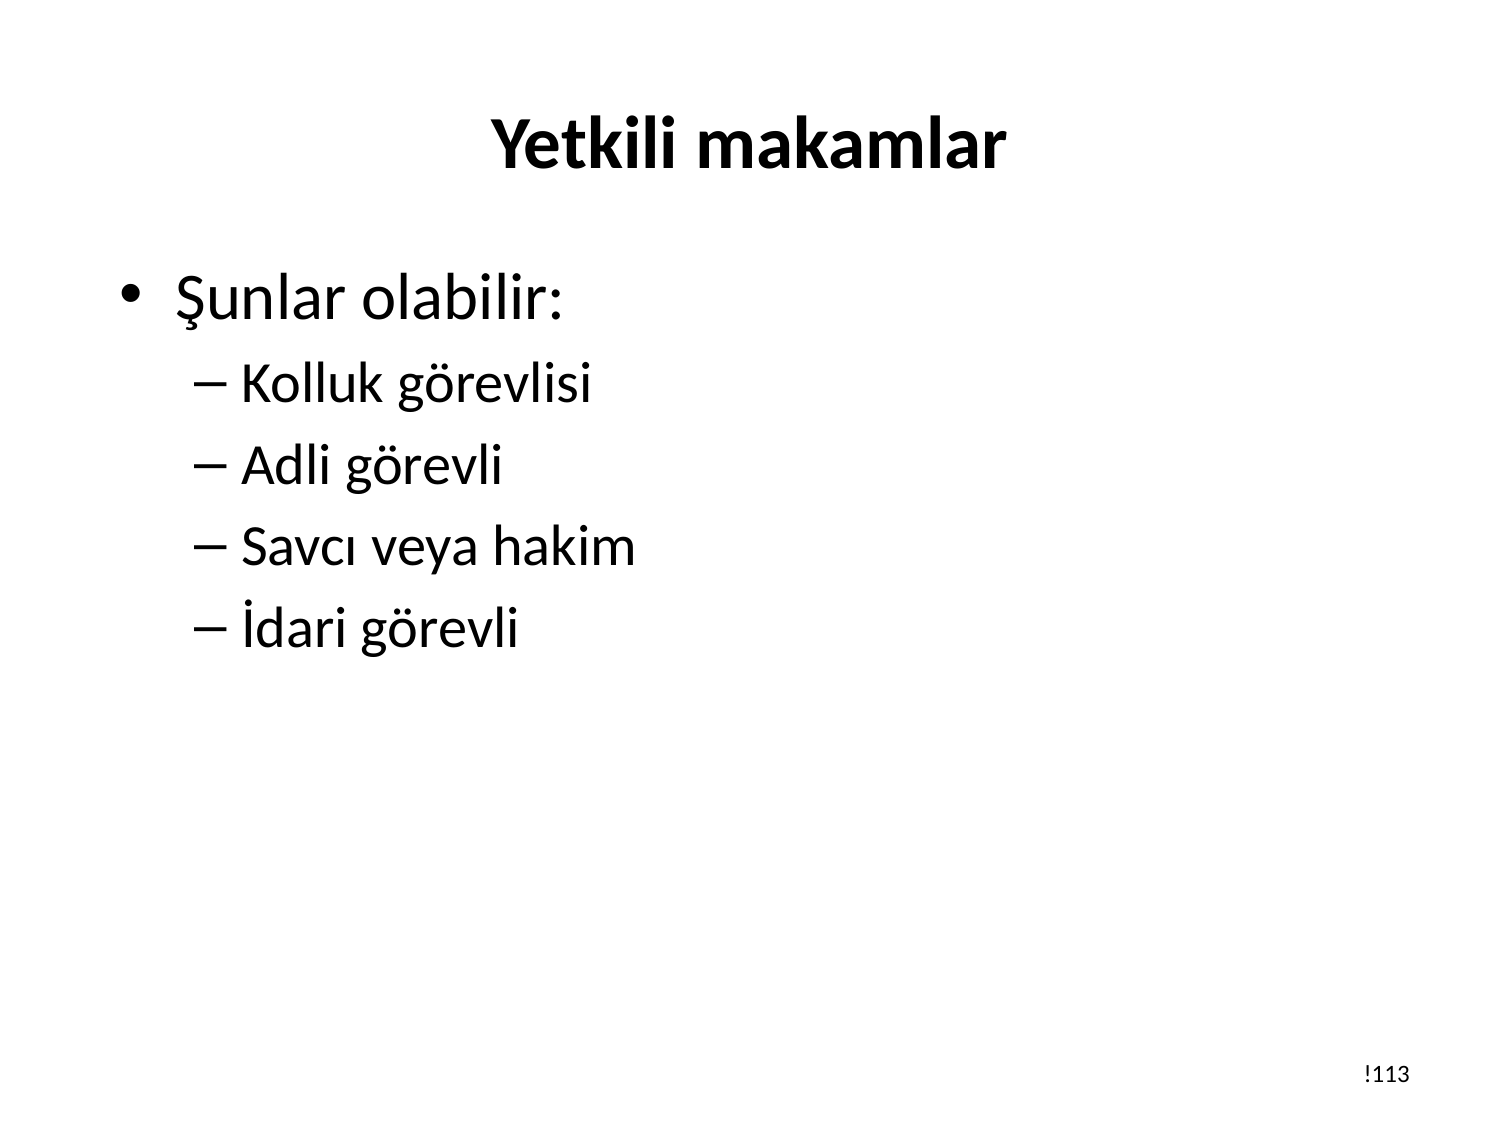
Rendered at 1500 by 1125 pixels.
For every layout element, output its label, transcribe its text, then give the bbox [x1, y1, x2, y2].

list Şunlar olabilir: Kolluk görevlisi Adli görevli Savcı veya hakim İdari görevli [103, 244, 1383, 988]
slide_number !113 [1074, 1042, 1425, 1103]
title Yetkili makamlar [74, 44, 1426, 233]
